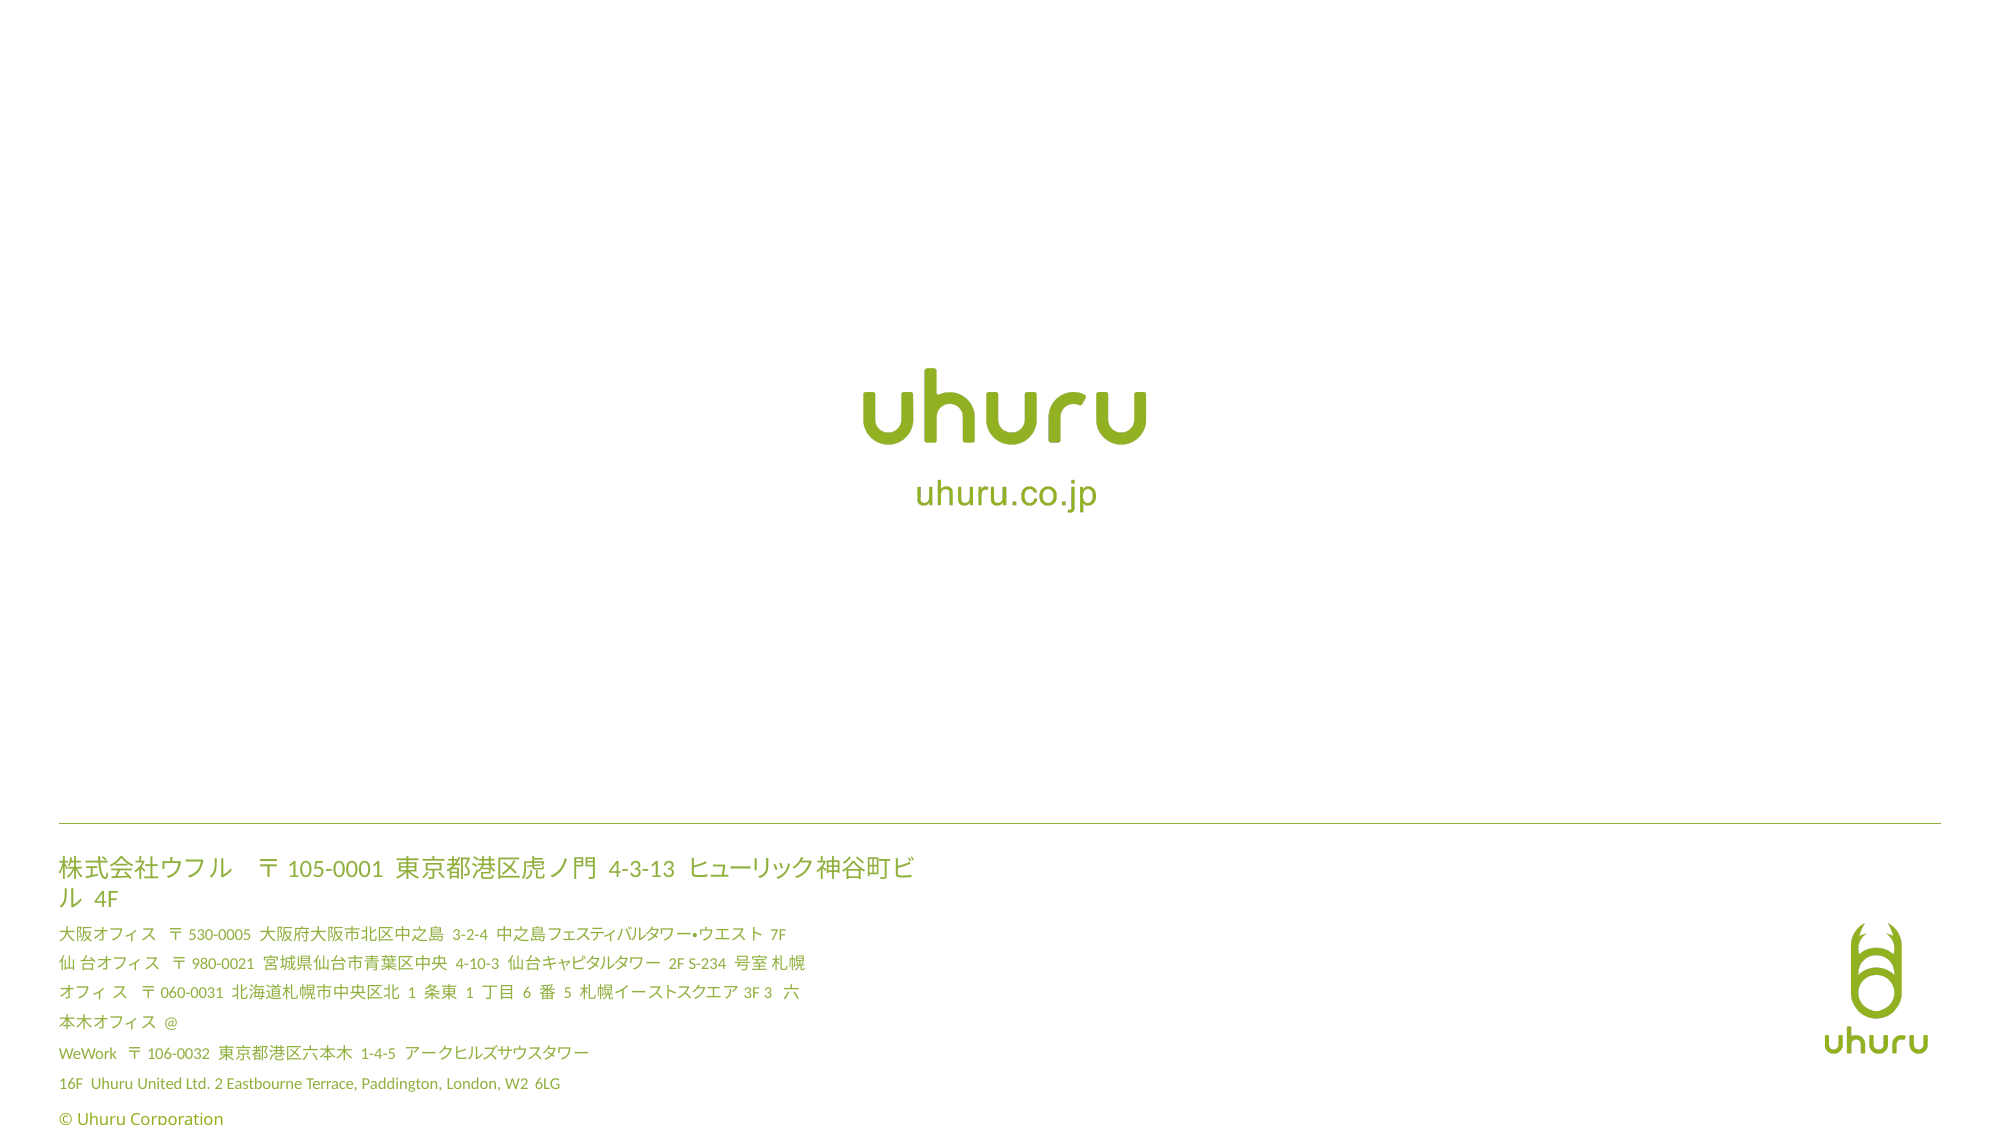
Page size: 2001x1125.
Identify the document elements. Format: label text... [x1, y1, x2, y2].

text_box [1824, 922, 1928, 1054]
text_box 株式会社ウフル 〒105-0001 東京都港区虎ノ門 4-3-13 ヒューリック神谷町ビル4F 大阪オフィス 〒530-0005 大阪府大阪市北区中之島 3-2-4 中之島フェスティバルタワー・ウエスト7F 仙 台オフィス 〒980-0021 宮城県仙台市青葉区中央 4-10-3 仙台キャピタルタワー2F S-234 号室札幌オフィ ス 〒060-0031 北海道札幌市中央区北 1 条東 1 丁目 6 番 5 札幌イーストスクエア3F 3 六本木オフィス@ WeWork 〒106-0032 東京都港区六本木 1-4-5 アークヒルズサウスタワー 16F Uhuru United Ltd. 2 Eastbourne Terrace, Paddington, London, W2 6LG © Uhuru Corporation [56, 833, 939, 1125]
text_box [862, 368, 1147, 513]
